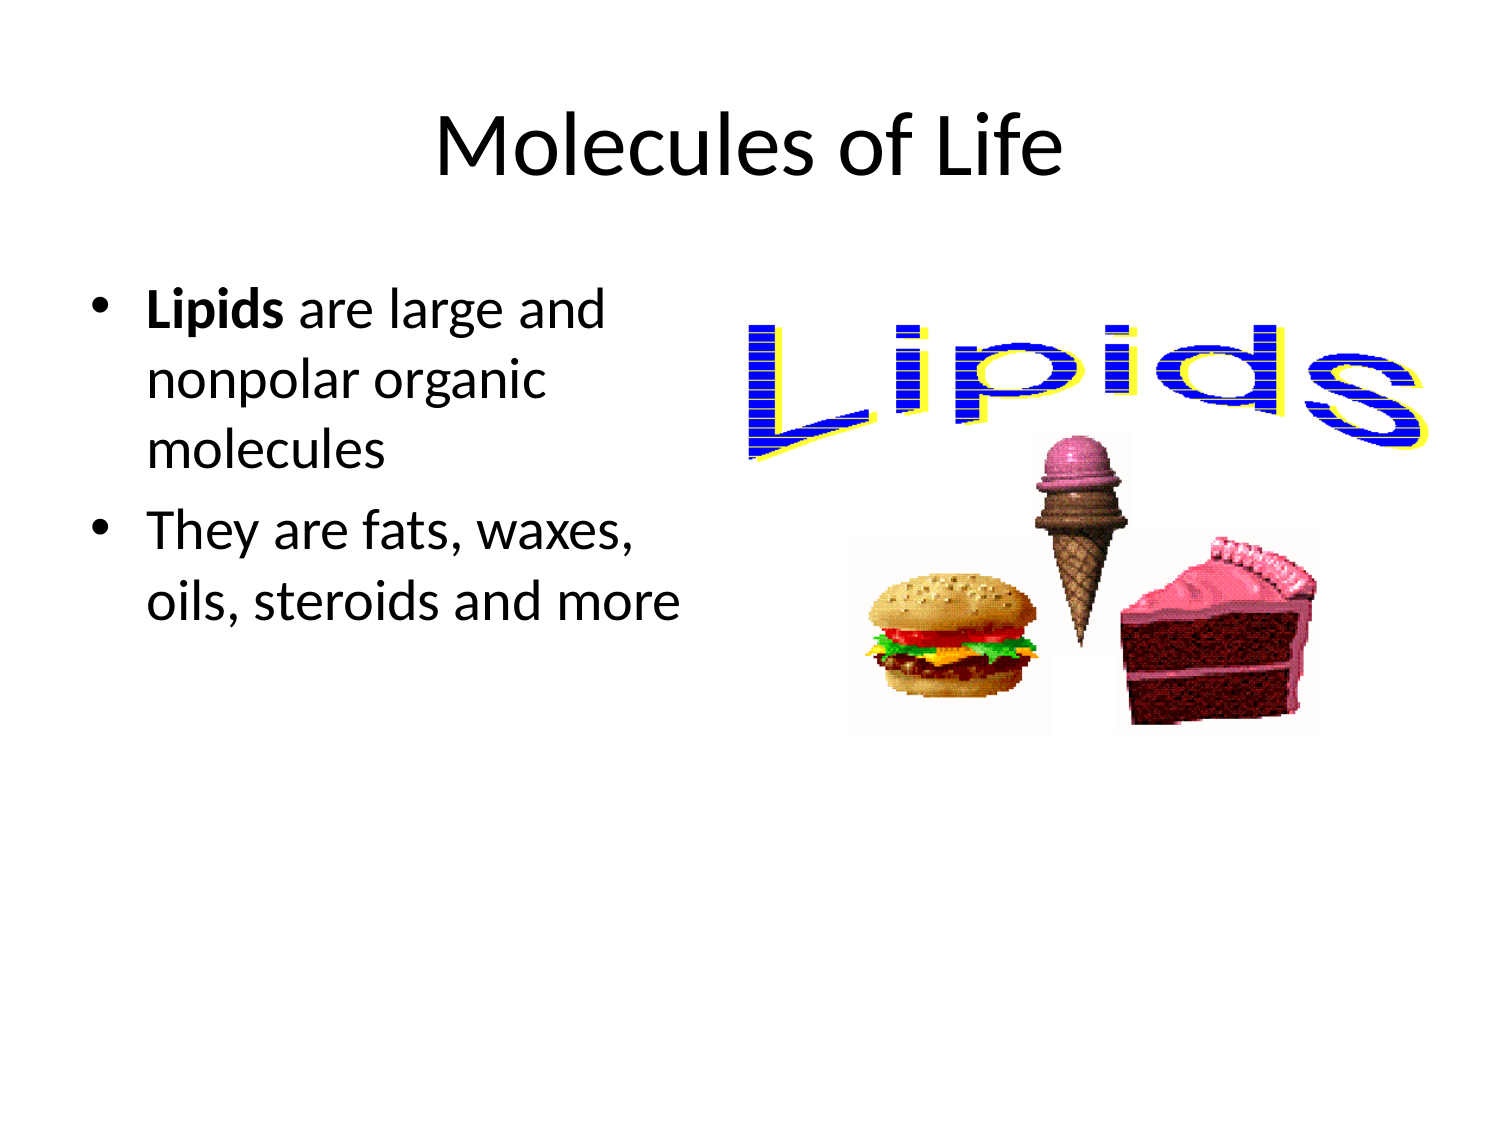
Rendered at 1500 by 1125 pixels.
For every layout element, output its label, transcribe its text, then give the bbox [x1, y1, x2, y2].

list Lipids are large and nonpolar organic molecules They are fats, waxes, oils, steroids and more [75, 262, 738, 1005]
title Molecules of Life [75, 45, 1425, 233]
picture [737, 312, 1433, 738]
